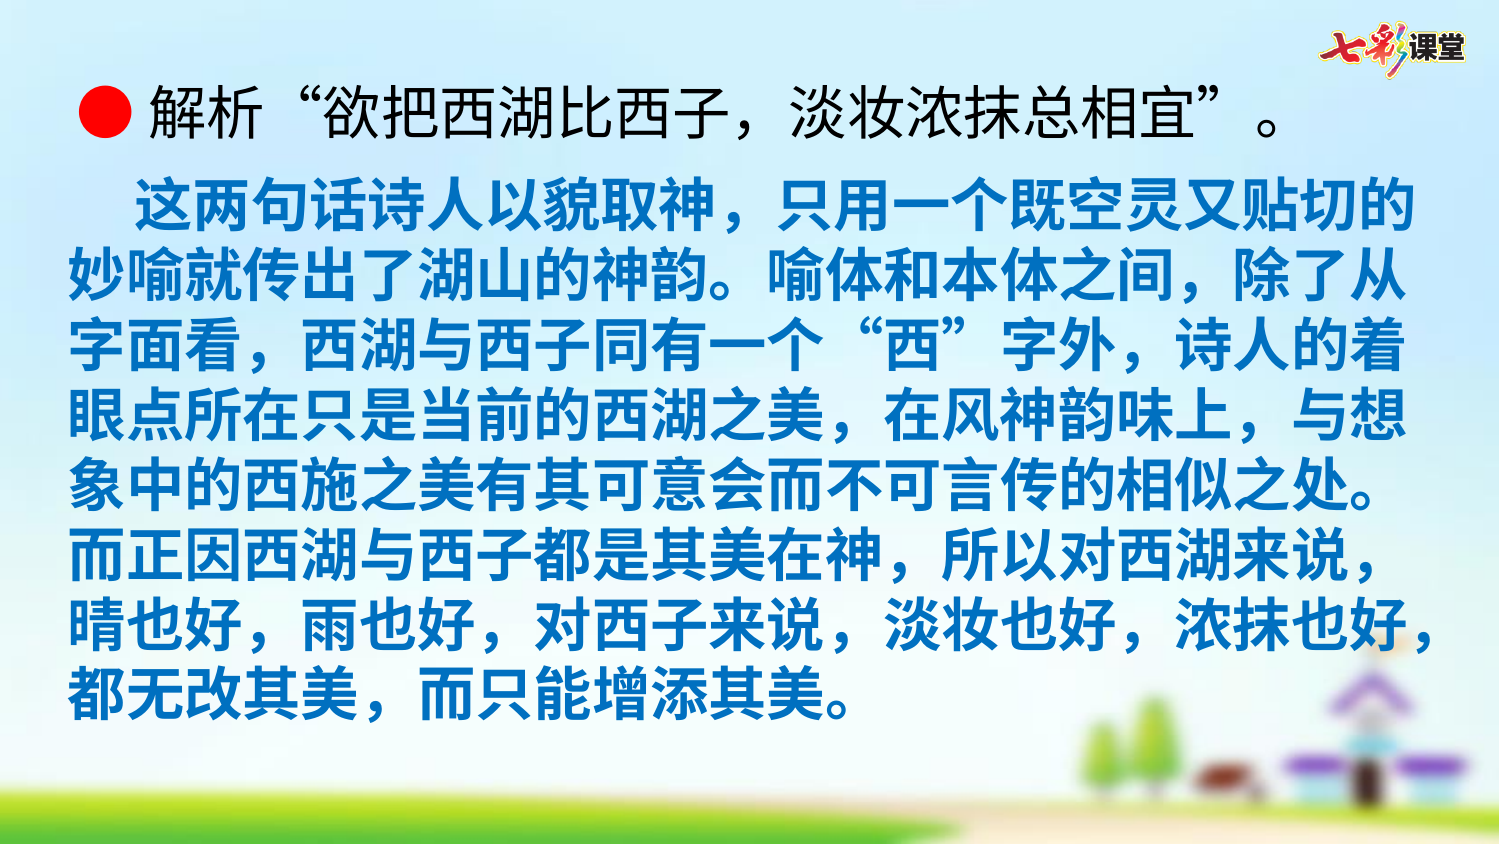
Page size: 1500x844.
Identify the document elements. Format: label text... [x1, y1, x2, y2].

picture [0, 0, 1499, 844]
text_box ●解析“欲把西湖比西子，淡妆浓抹总相宜”。 [61, 68, 1353, 154]
text_box 这两句话诗人以貌取神，只用一个既空灵又贴切的妙喻就传出了湖山的神韵。喻体和本体之间，除了从字面看，西湖与西子同有一个“西”字外，诗人的着眼点所在只是当前的西湖之美，在风神韵味上，与想象中的西施之美有其可意会而不可言传的相似之处。而正因西湖与西子都是其美在神，所以对西湖来说，晴也好，雨也好，对西子来说，淡妆也好，浓抹也好，都无改其美，而只能增添其美。 [53, 160, 1459, 735]
